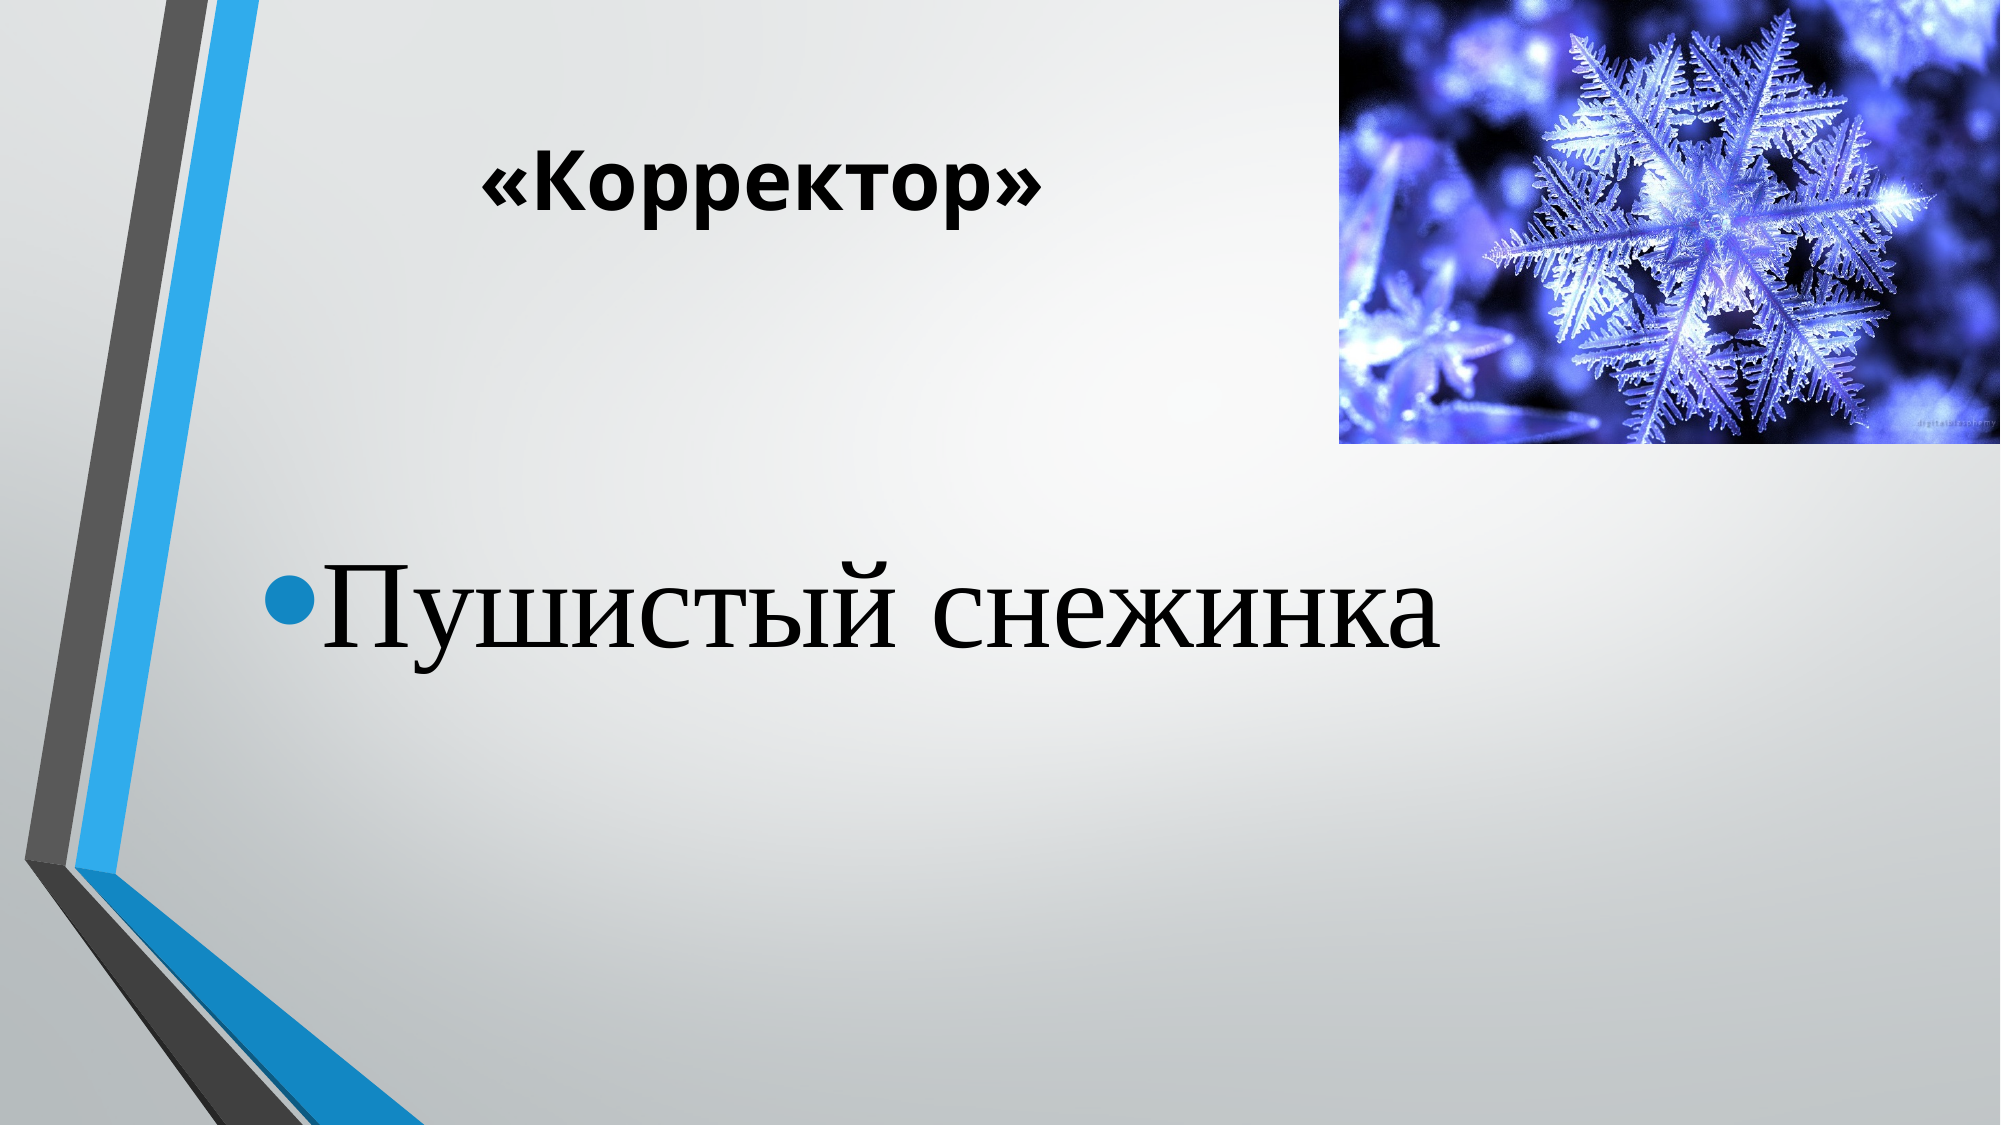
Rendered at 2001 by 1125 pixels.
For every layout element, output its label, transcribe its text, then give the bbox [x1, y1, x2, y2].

list Пушистый снежинка [243, 340, 1887, 854]
picture [1339, 0, 2000, 444]
title «Корректор» [243, 33, 1281, 321]
